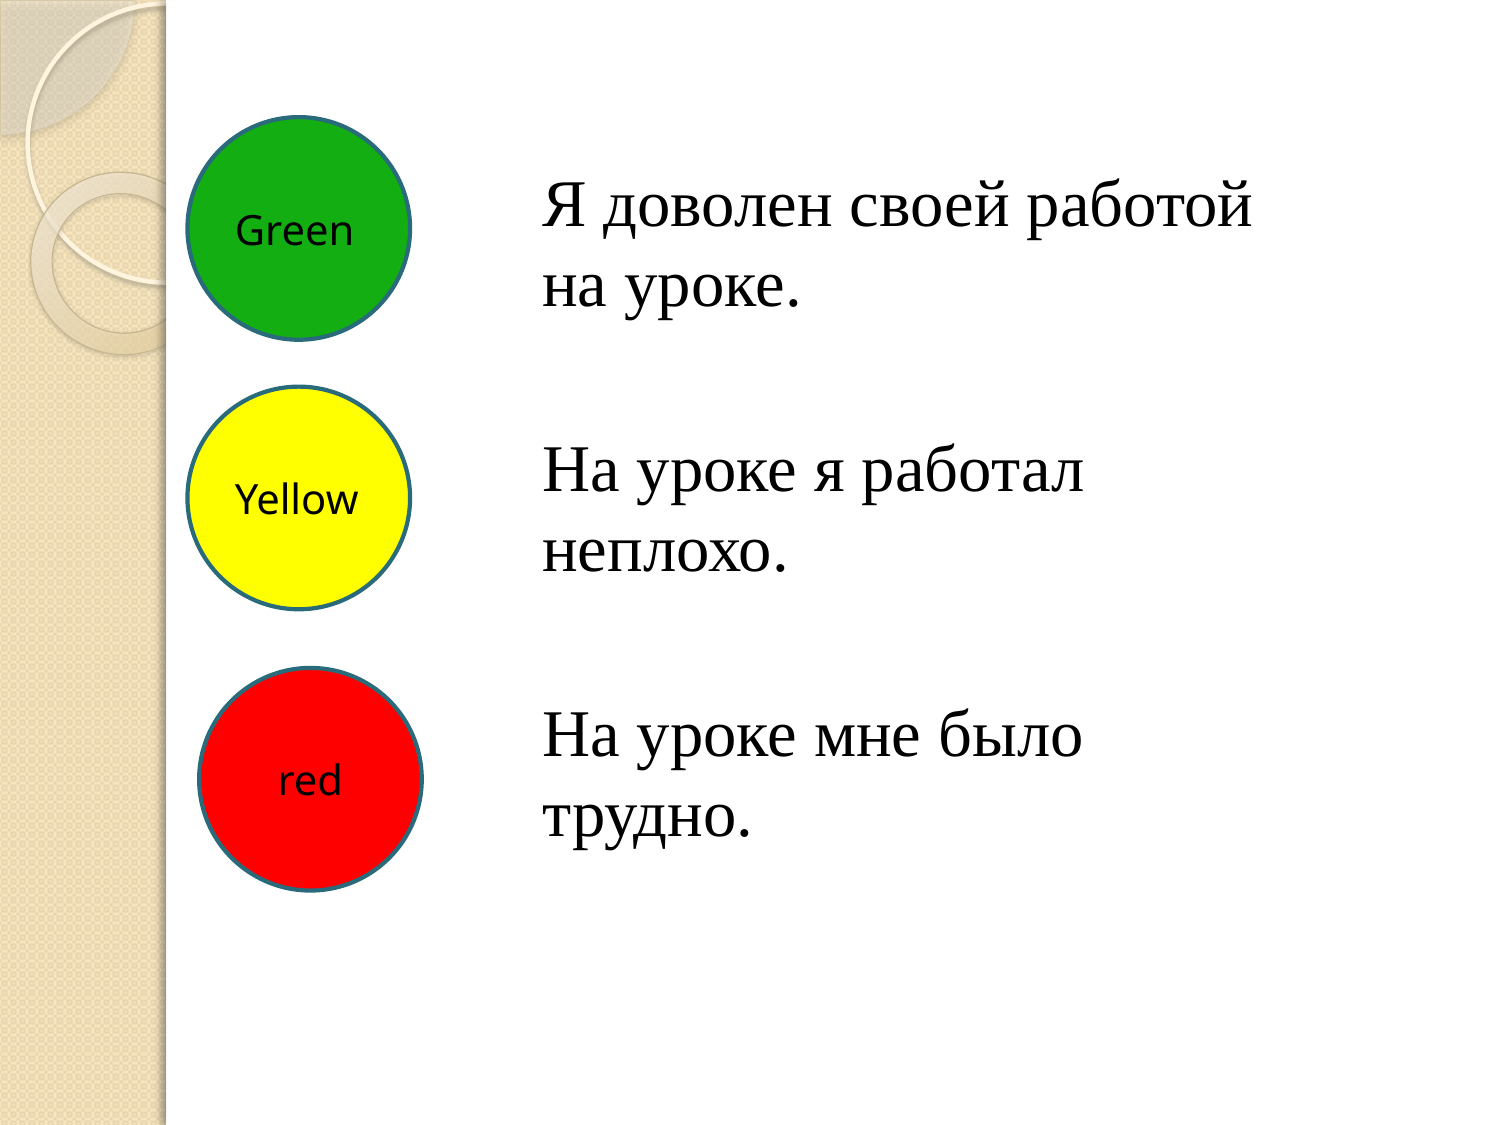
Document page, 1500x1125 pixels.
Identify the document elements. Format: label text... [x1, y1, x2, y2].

text_box Green [185, 115, 413, 342]
text_box red [197, 665, 424, 893]
list Я доволен своей работой на уроке. На уроке я работал неплохо. На уроке мне было трудно. [527, 152, 1301, 940]
text_box Yellow [185, 384, 413, 612]
